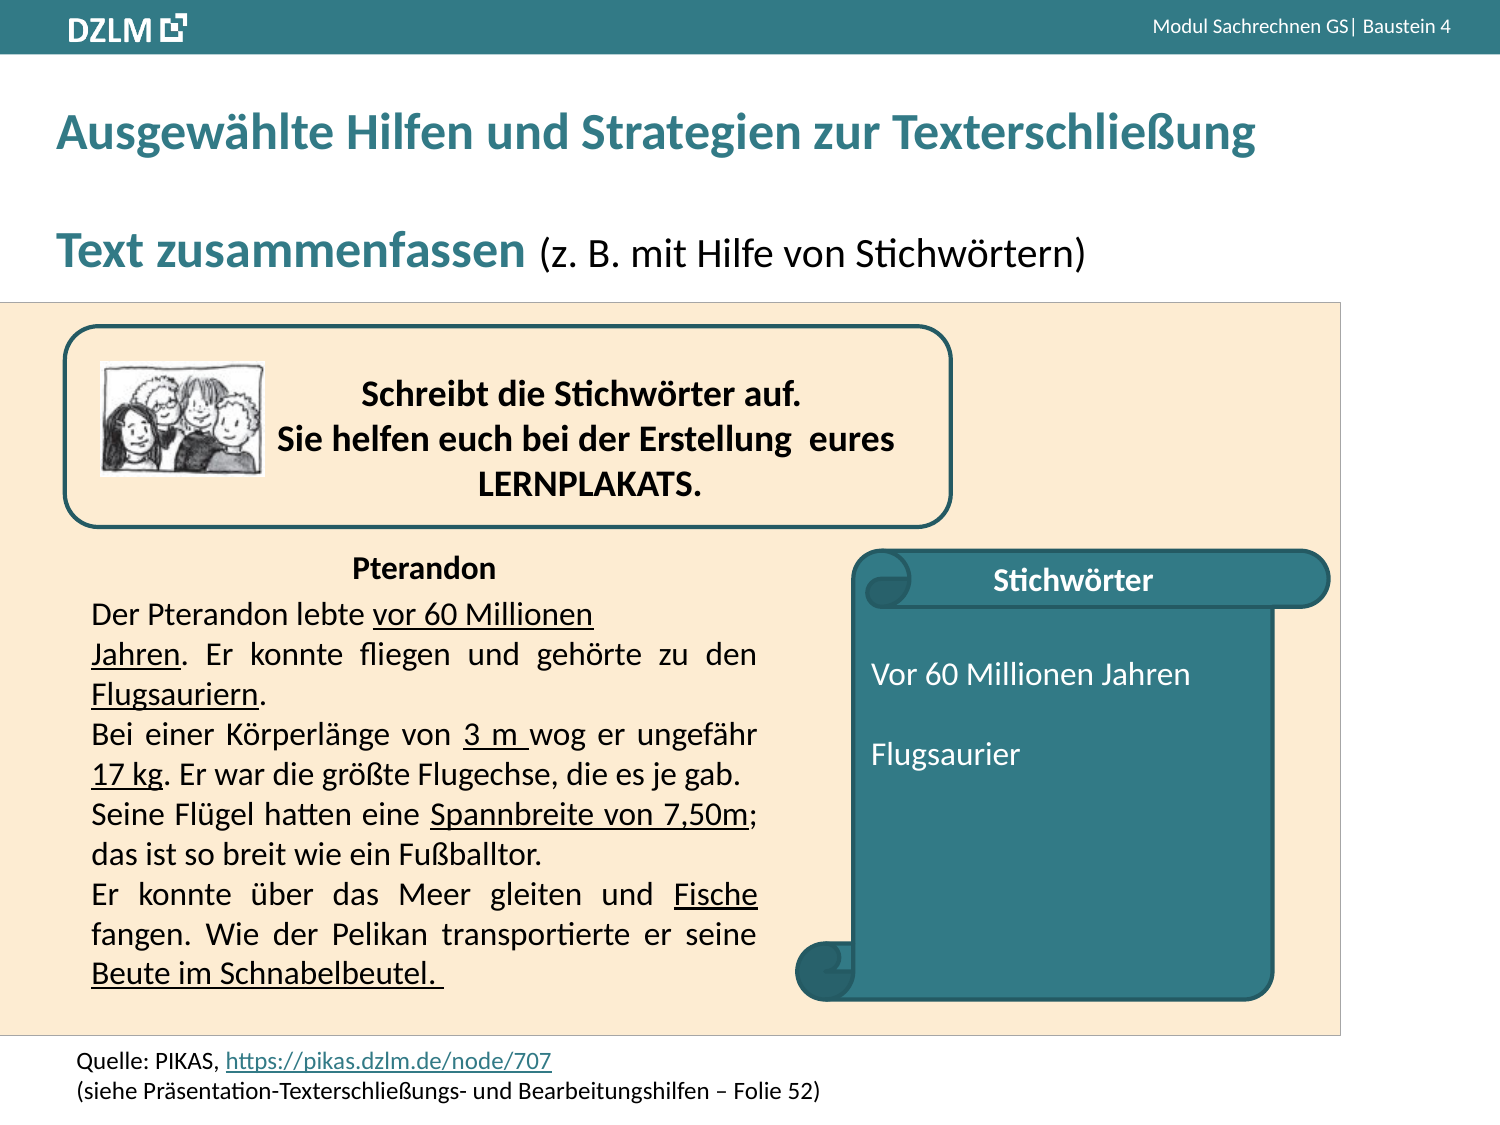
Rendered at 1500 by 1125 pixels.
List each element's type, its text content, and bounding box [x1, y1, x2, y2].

text_box Schreibt die Stichwörter auf. Sie helfen euch bei der Erstellung eures LERNPLAKATS. [253, 361, 928, 512]
text_box [0, 301, 1343, 1037]
text_box Vor 60 Millionen Jahren Flugsaurier [856, 645, 1253, 1037]
text_box Stichwörter [927, 550, 1221, 606]
text_box Text zusammenfassen (z. B. mit Hilfe von Stichwörtern) [41, 208, 1294, 286]
text_box [795, 548, 1331, 1002]
text_box [62, 324, 953, 530]
picture [100, 361, 265, 478]
text_box Pterandon Der Pterandon lebte vor 60 Millionen Jahren. Er konnte fliegen und gehörte zu den Flugsauriern. Bei einer Körperlänge von 3 m wog er ungefähr 17 kg. Er war die größte Flugechse, die es je gab. Seine Flügel hatten eine Spannbreite von 7,50m; das ist so breit wie ein Fußballtor. Er konnte über das Meer gleiten und Fische fangen. Wie der Pelikan transportierte er seine Beute im Schnabelbeutel. [76, 538, 773, 999]
text_box Quelle: PIKAS, https://pikas.dzlm.de/node/707 (siehe Präsentation-Texterschließungs- und Bearbeitungshilfen – Folie 52) [61, 1037, 1432, 1125]
text_box Ausgewählte Hilfen und Strategien zur Texterschließung [41, 89, 1500, 171]
